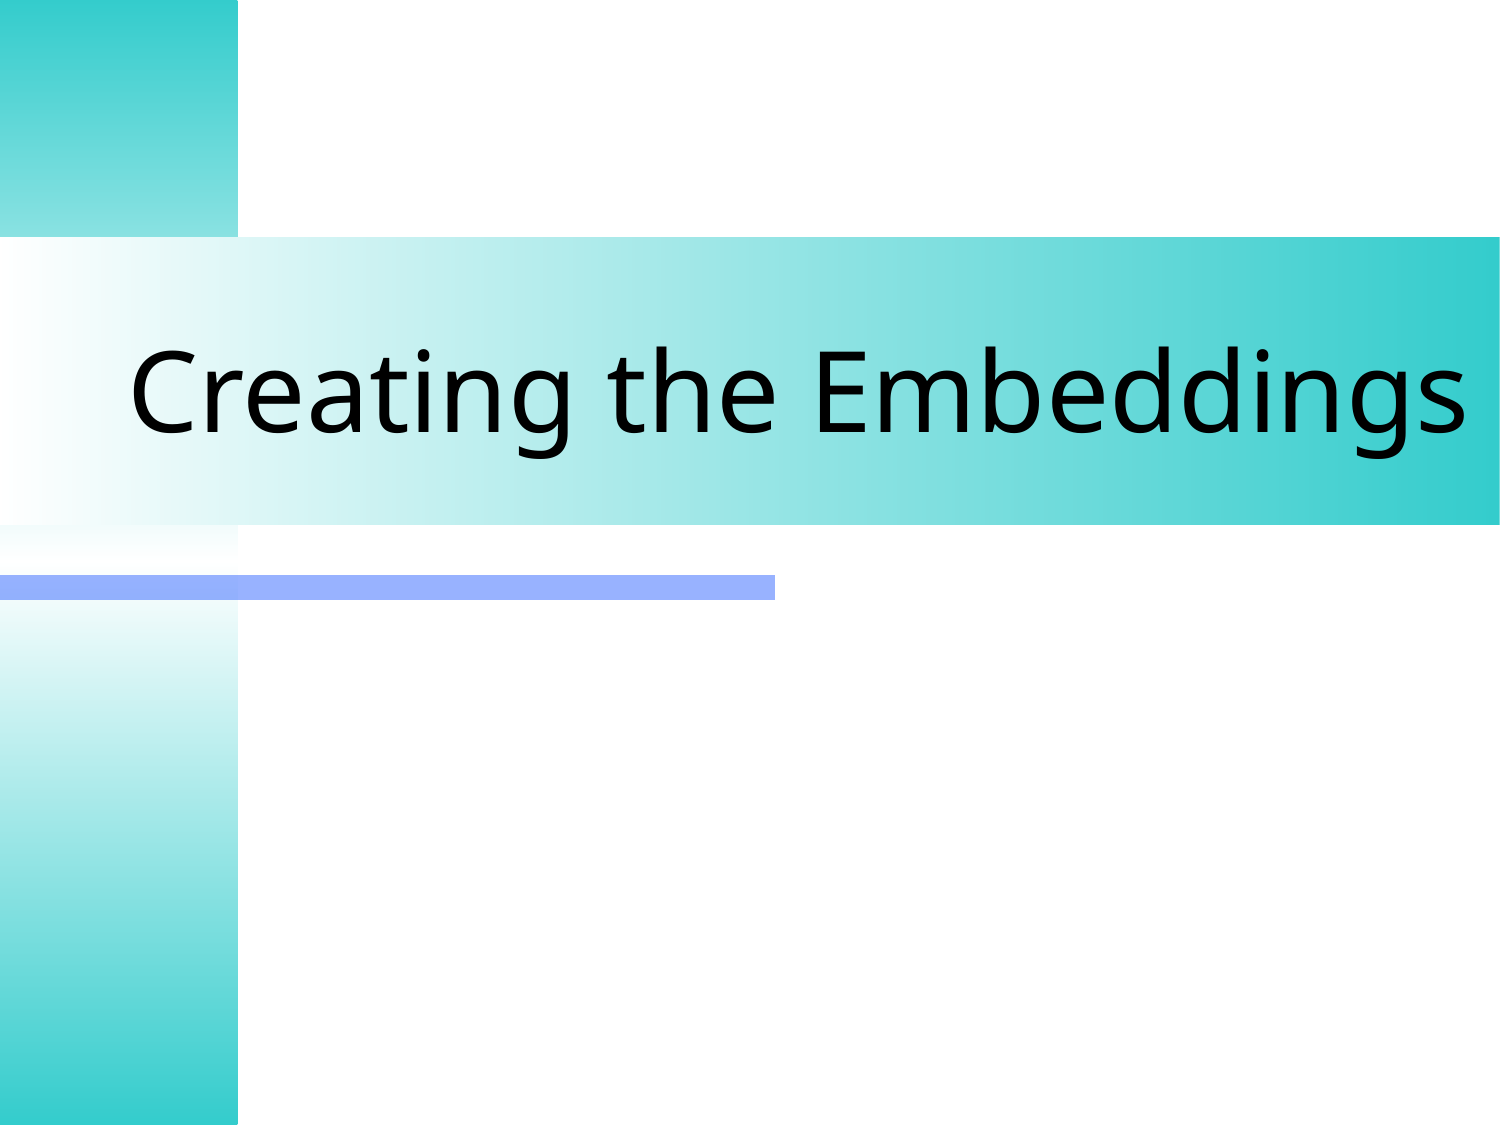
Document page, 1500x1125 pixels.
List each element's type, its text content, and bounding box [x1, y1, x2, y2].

title Creating the Embeddings [112, 274, 1500, 501]
